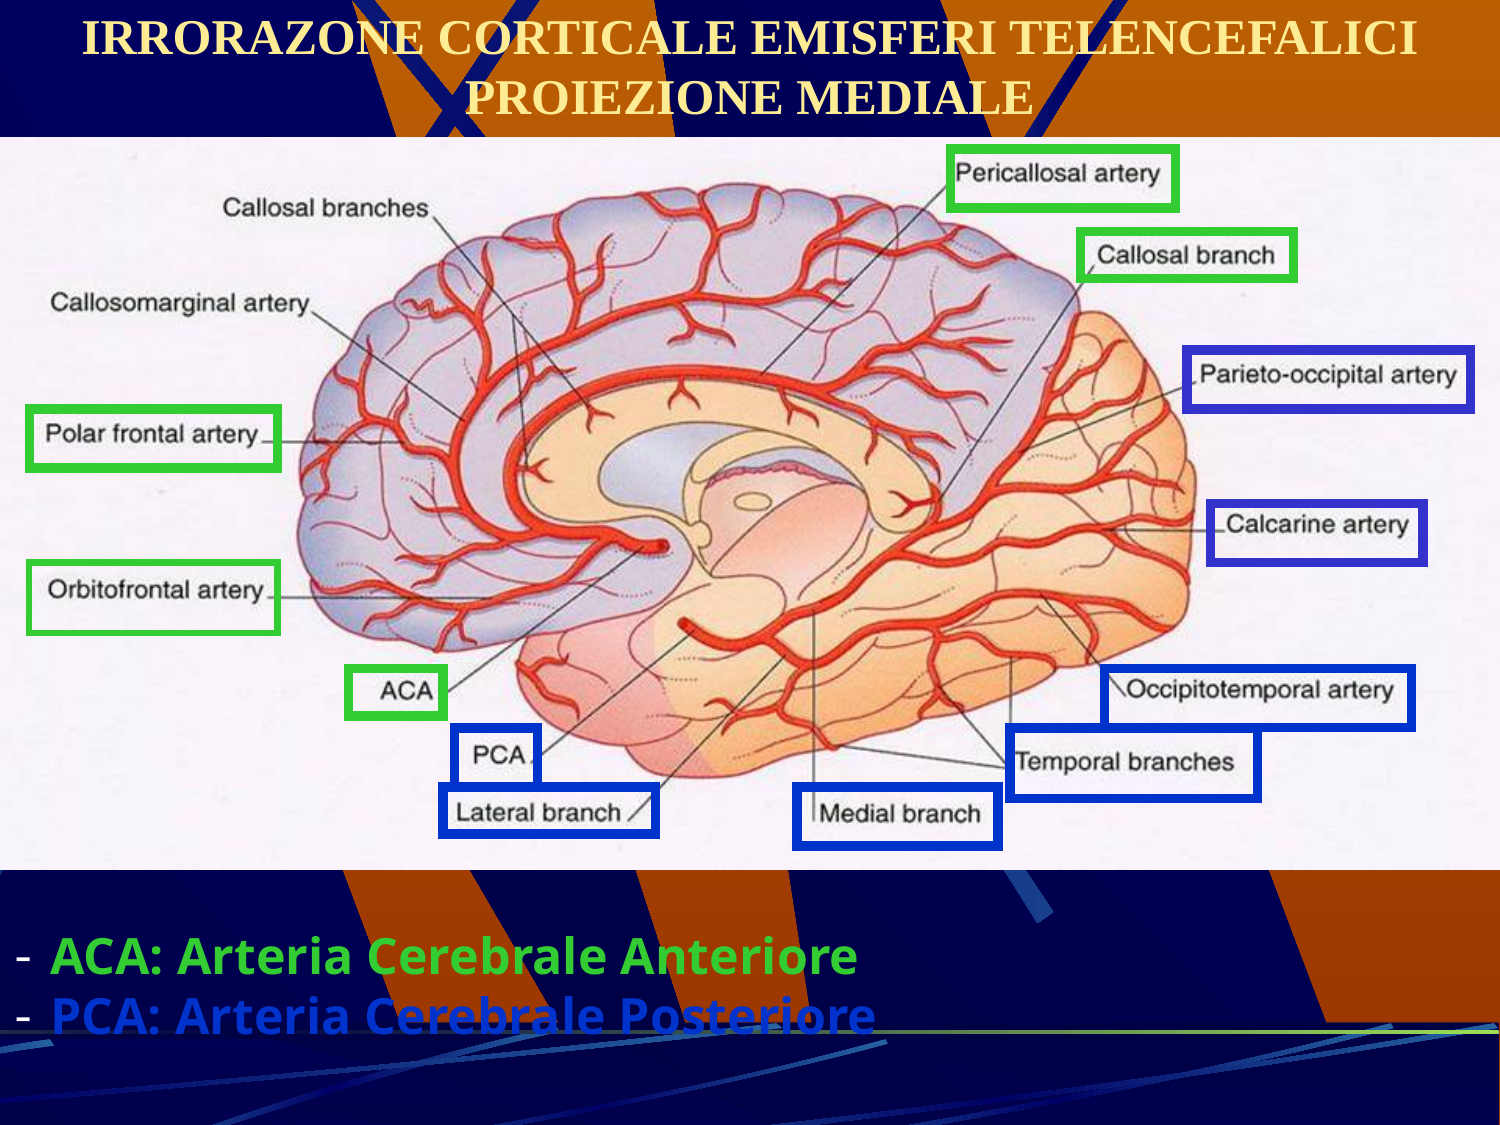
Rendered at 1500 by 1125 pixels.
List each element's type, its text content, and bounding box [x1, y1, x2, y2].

text_box ACA: Arteria Cerebrale Anteriore PCA: Arteria Cerebrale Posteriore [0, 916, 1500, 1053]
picture [0, 137, 1500, 870]
text_box IRRORAZONE CORTICALE EMISFERI TELENCEFALICI PROIEZIONE MEDIALE [0, 0, 1500, 130]
